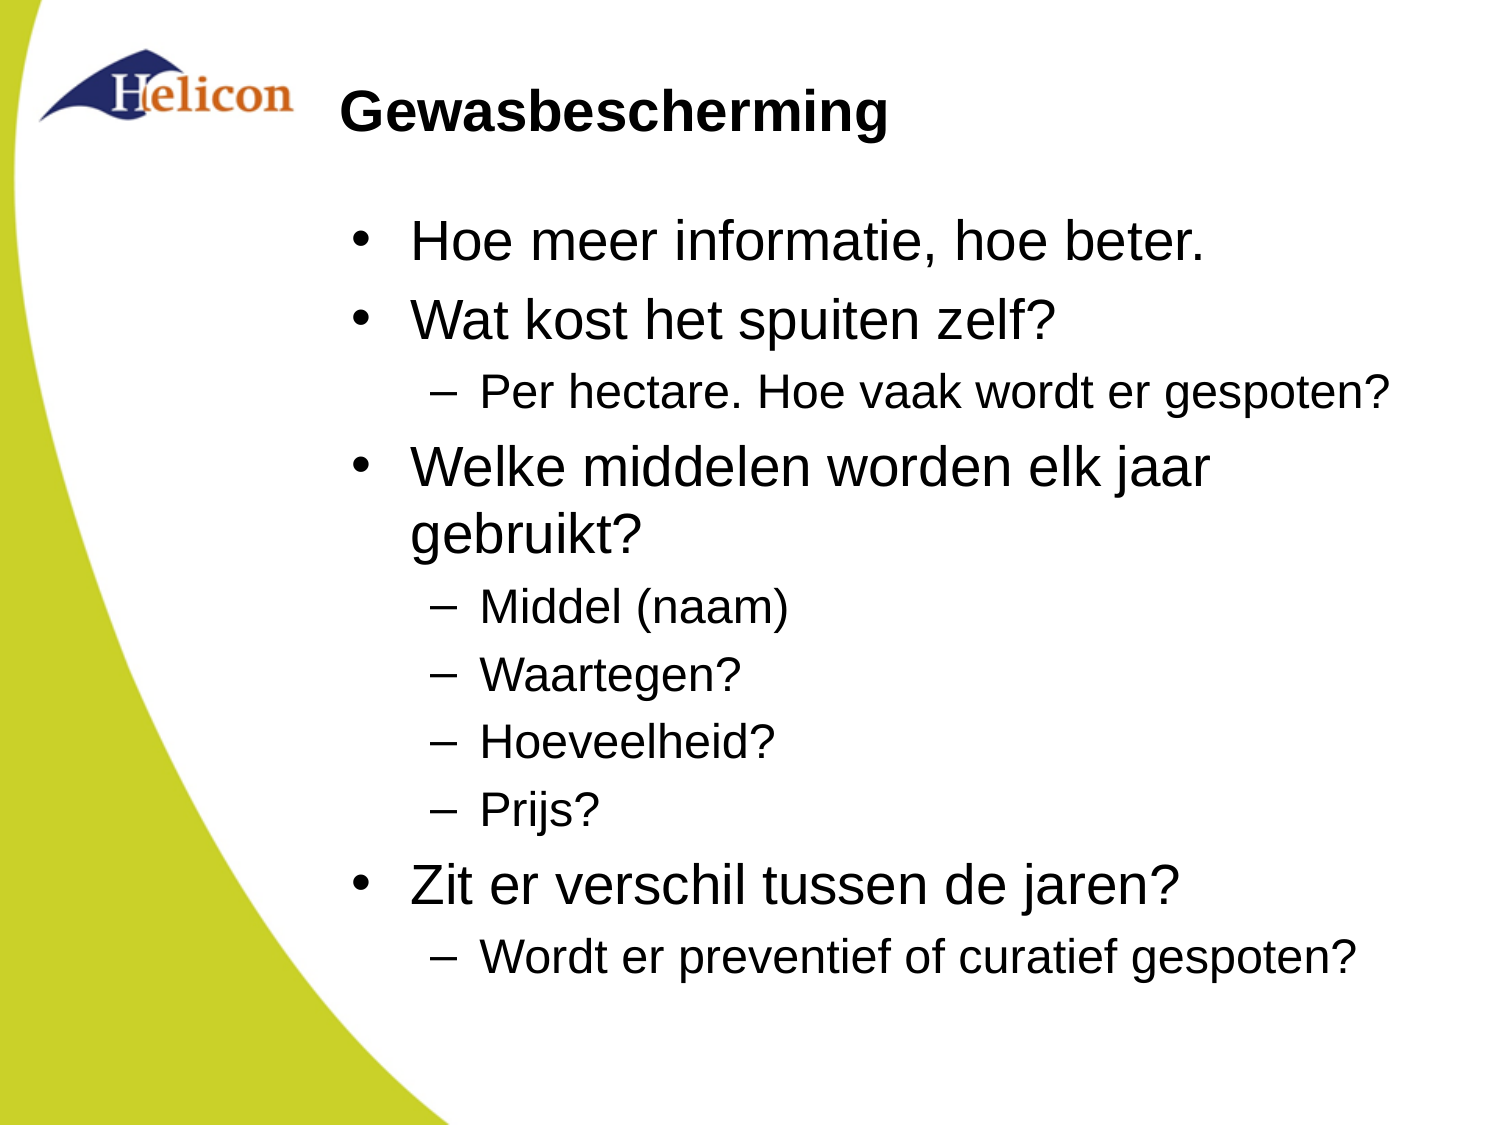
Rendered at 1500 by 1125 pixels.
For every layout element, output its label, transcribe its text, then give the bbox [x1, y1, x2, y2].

picture [0, 0, 1500, 1125]
title Gewasbescherming [324, 54, 1415, 161]
list Hoe meer informatie, hoe beter. Wat kost het spuiten zelf? Per hectare. Hoe vaak wordt er gespoten? Welke middelen worden elk jaar gebruikt? Middel (naam) Waartegen? Hoeveelheid? Prijs? Zit er verschil tussen de jaren? Wordt er preventief of curatief gespoten? [336, 196, 1425, 1005]
